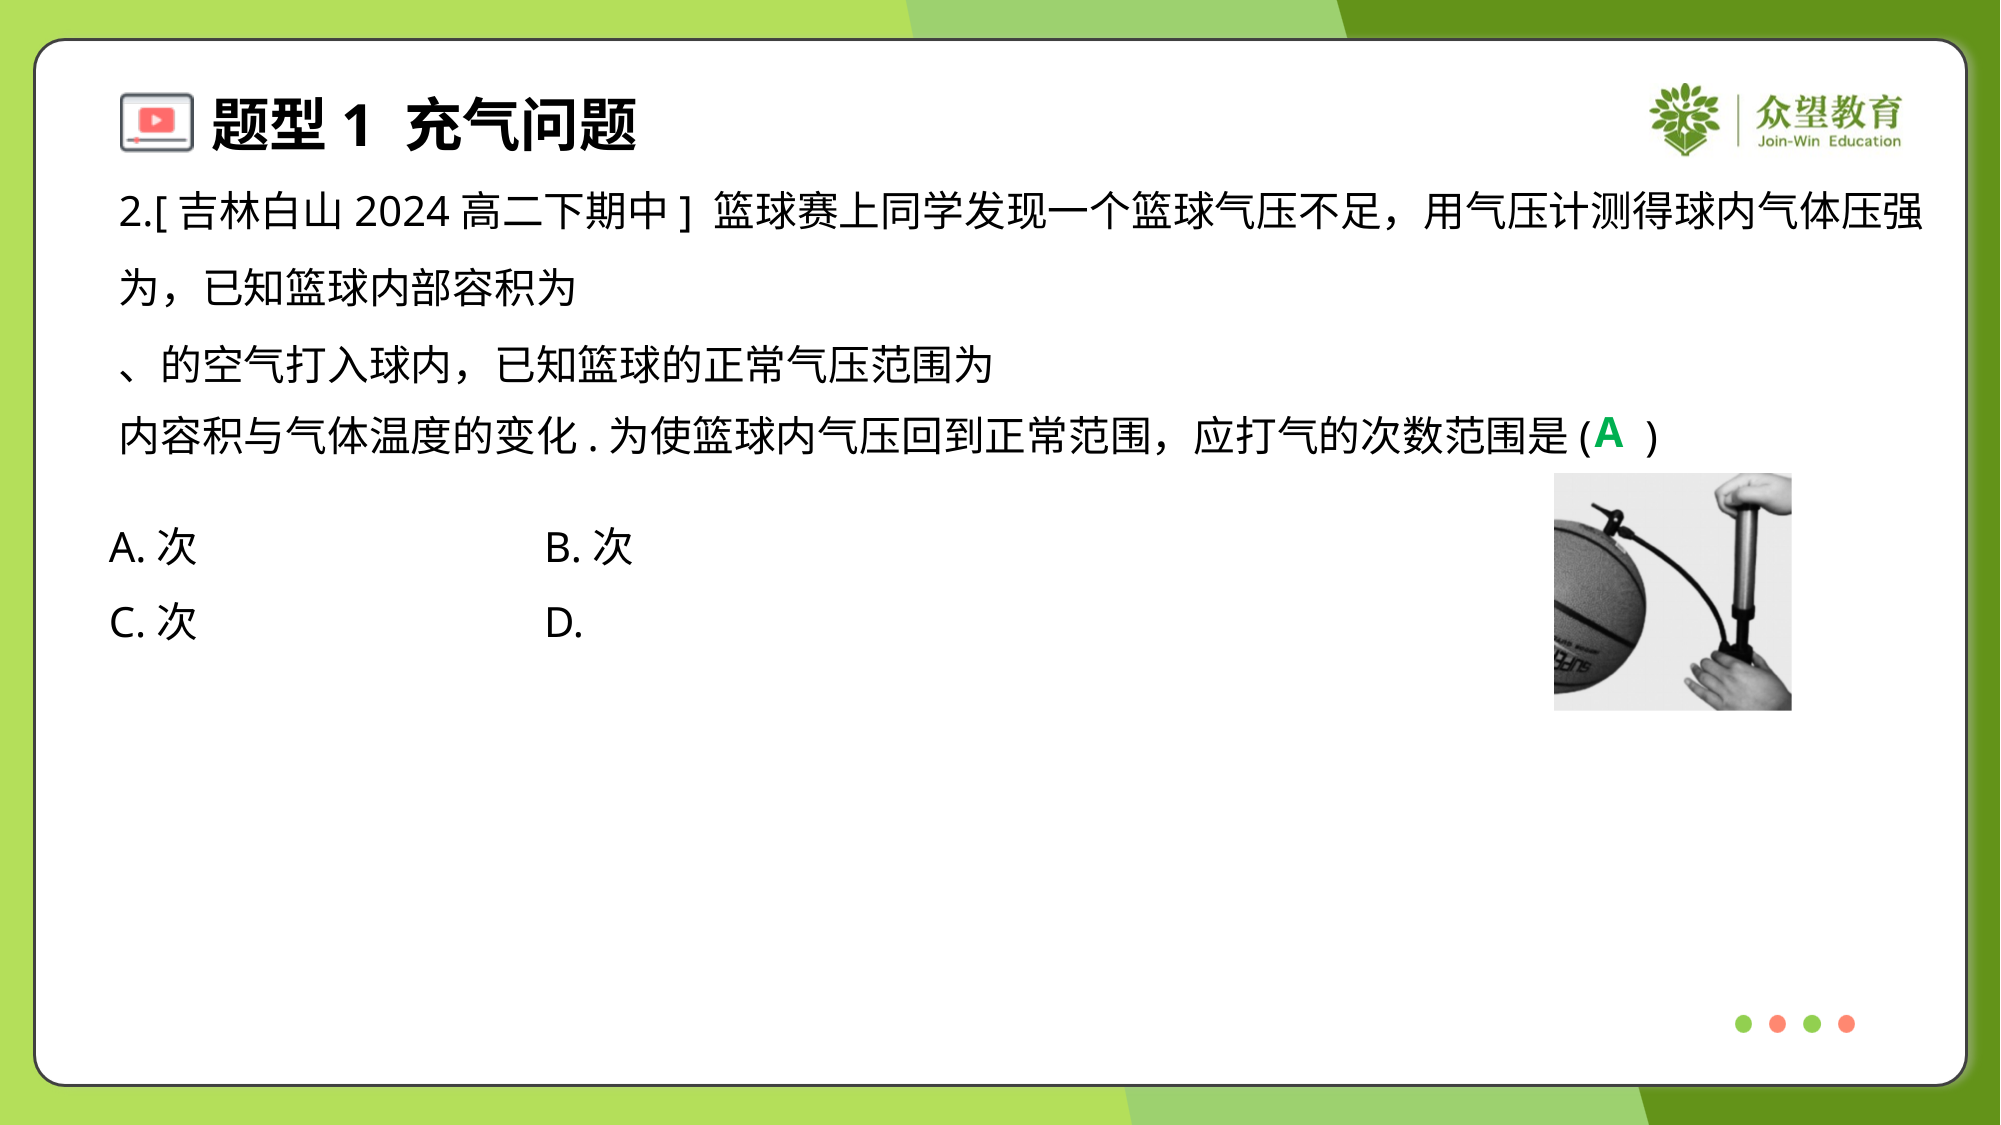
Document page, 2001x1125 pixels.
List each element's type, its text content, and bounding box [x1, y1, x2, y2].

text_box A [1578, 385, 1640, 450]
picture [0, 0, 2000, 1125]
